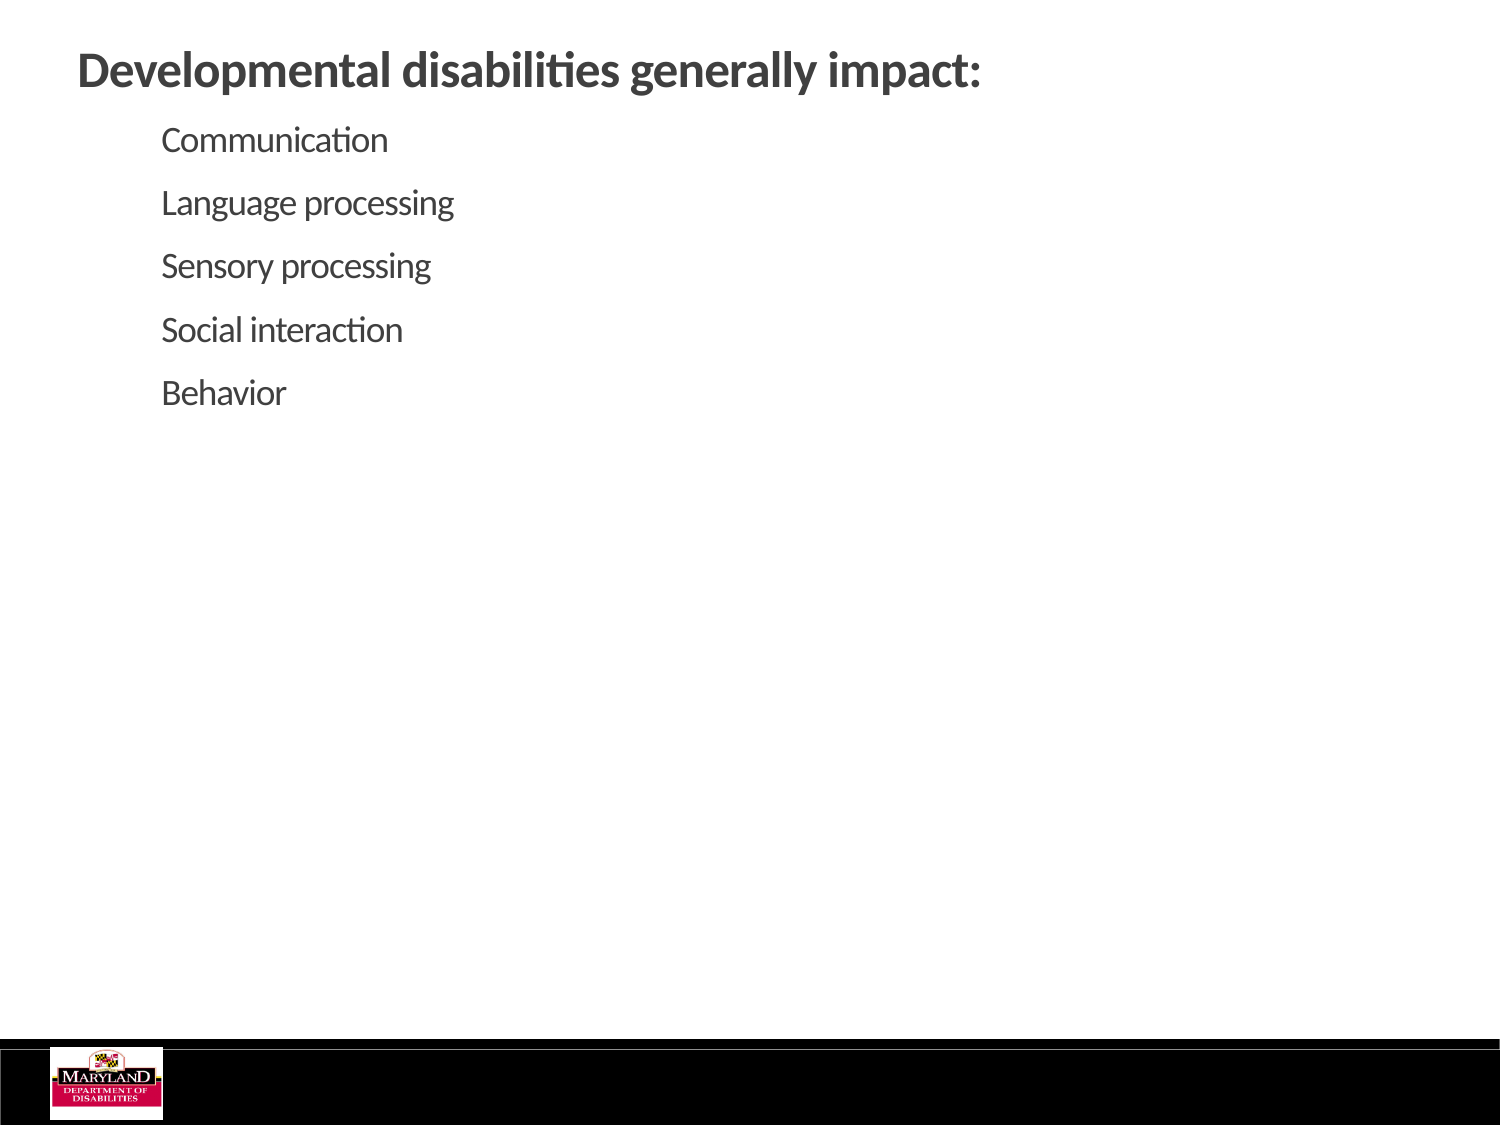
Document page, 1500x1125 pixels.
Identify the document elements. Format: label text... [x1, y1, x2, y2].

picture [50, 1047, 163, 1120]
title Developmental disabilities generally impact: Communication Language processing Sensory processing Social interaction Behavior [62, 45, 1413, 1000]
